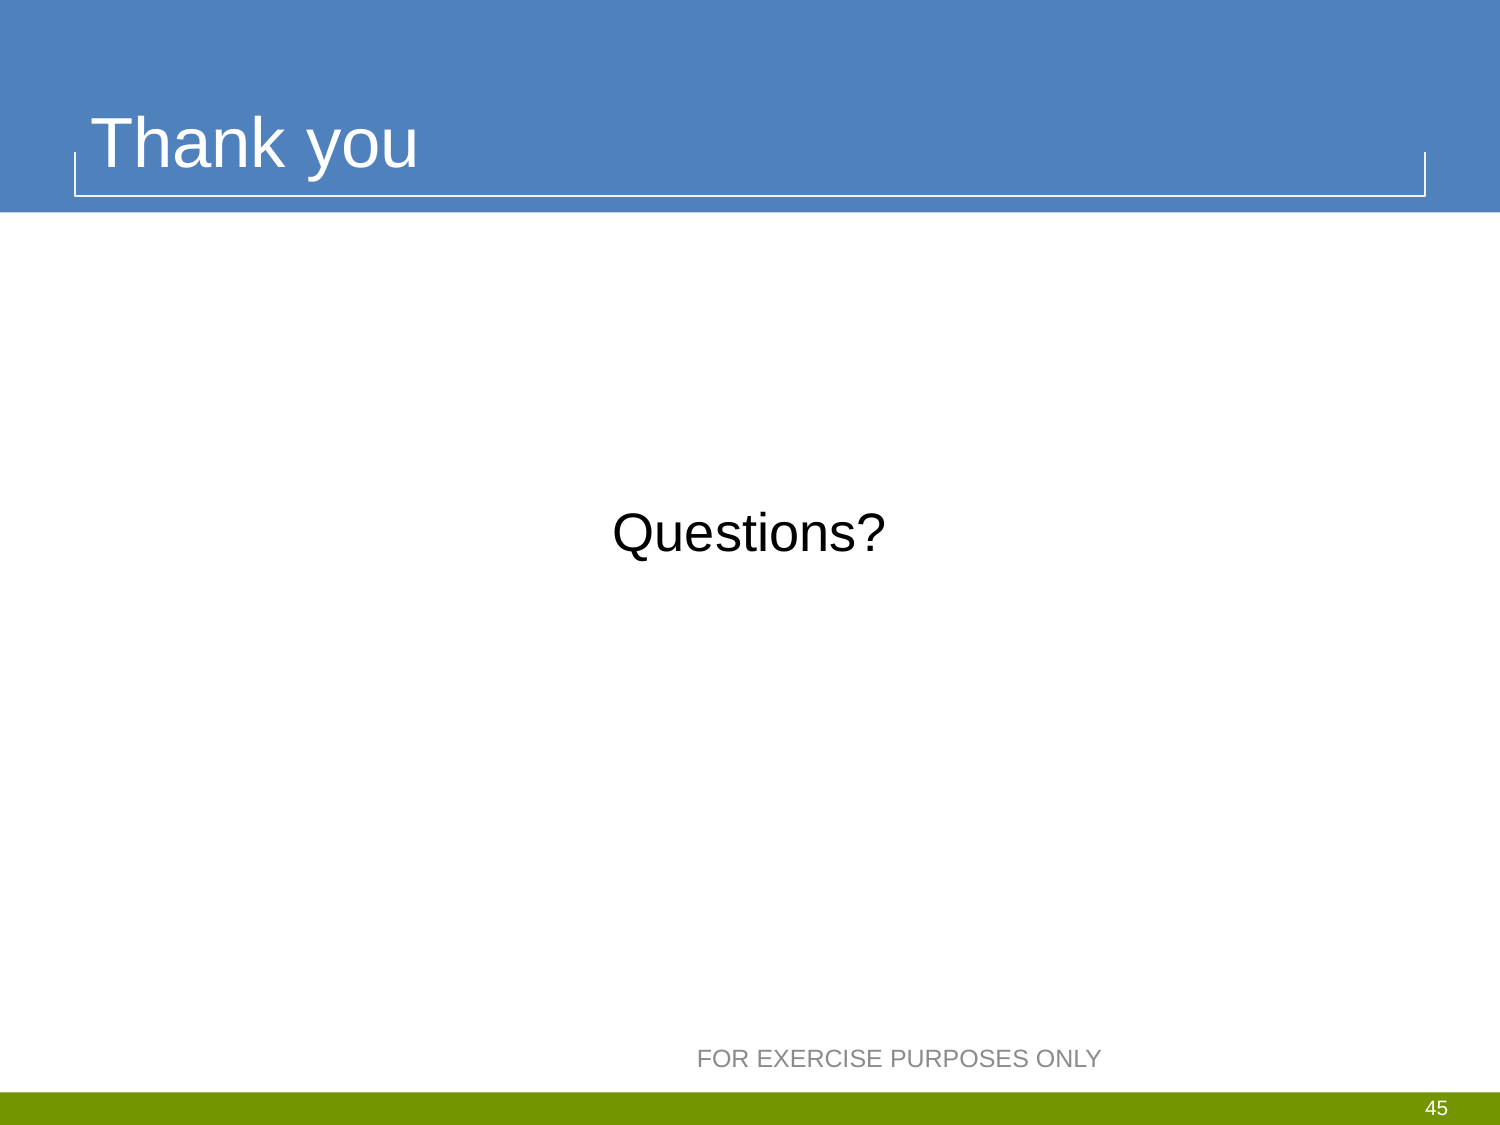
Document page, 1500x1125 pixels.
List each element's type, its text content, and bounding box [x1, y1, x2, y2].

list Questions? [74, 262, 1426, 1006]
title Thank you [74, 44, 1426, 233]
footer FOR EXERCISE PURPOSES ONLY [512, 1042, 1288, 1103]
